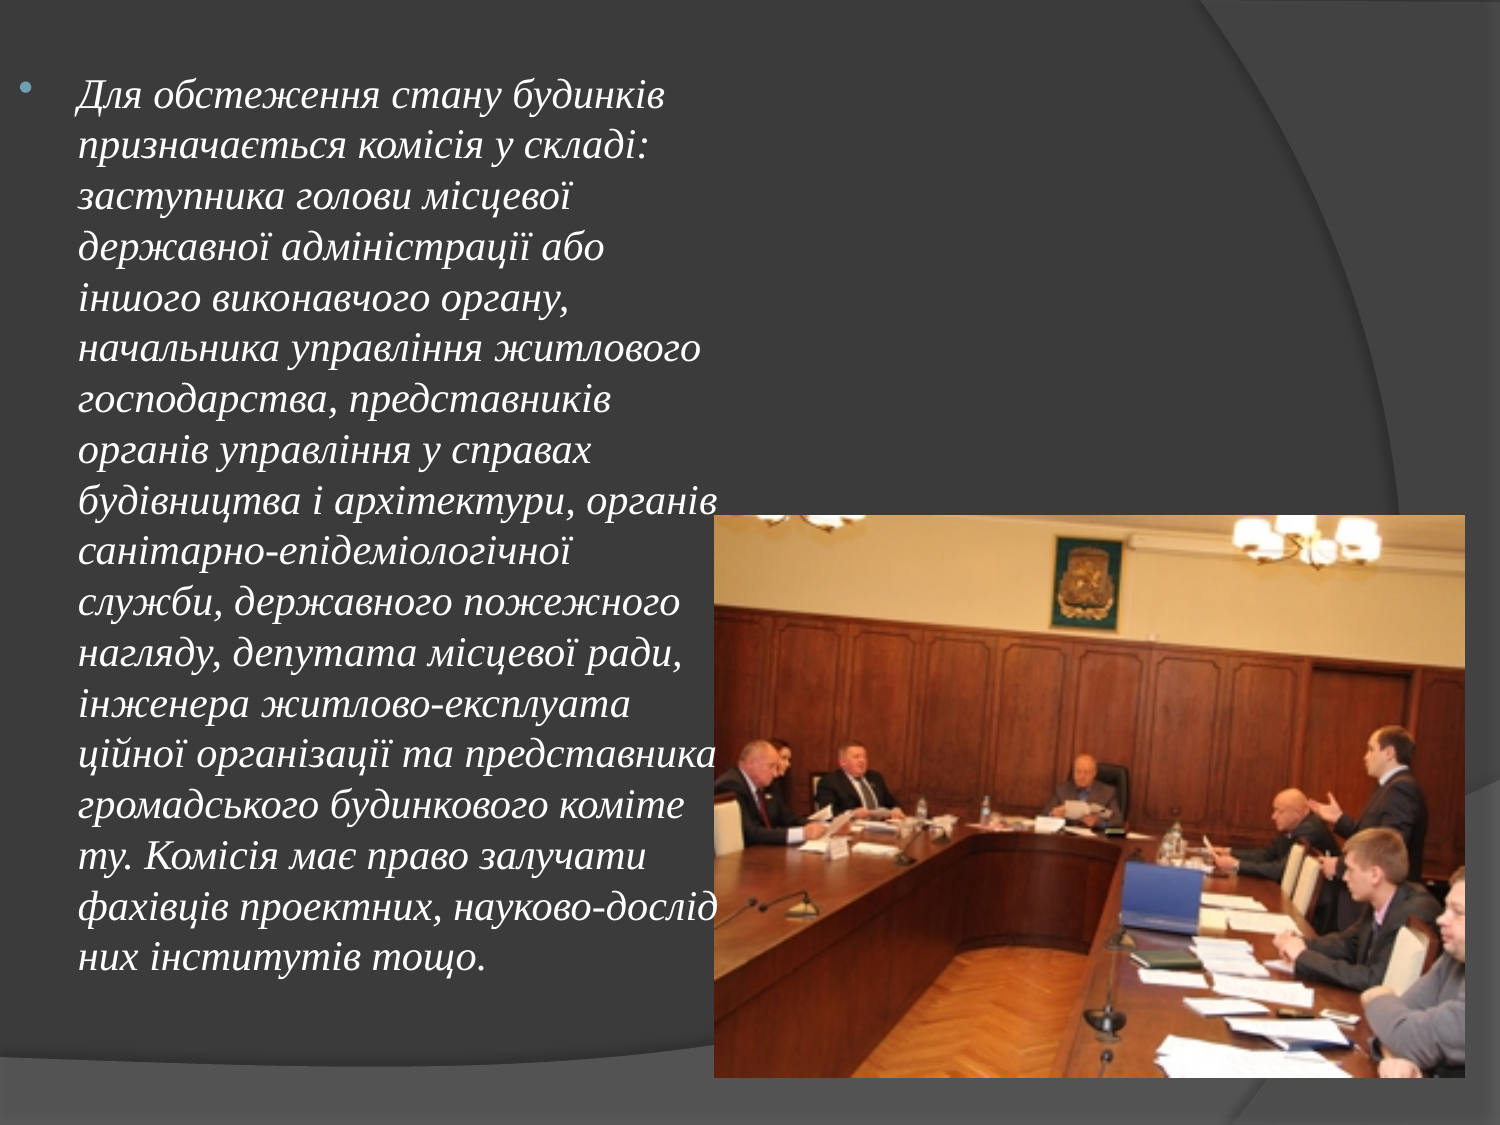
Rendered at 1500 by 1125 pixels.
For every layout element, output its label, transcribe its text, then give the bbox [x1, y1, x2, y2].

list Для обстеження стану будинків призначається комісія у складі: заступника голови місцевої державної адміністрації або іншого вико­навчого органу, начальника управління житлового господарства, представників органів управління у справах будівництва і архітекту­ри, органів санітарно-епідеміологічної служби, державного пожеж­ного нагляду, депутата місцевої ради, інженера житлово-експлуата­ційної організації та представника громадського будинкового коміте­ту. Комісія має право залучати фахівців проектних, науково-дослід­них інститутів тощо. [0, 58, 739, 1043]
picture [714, 515, 1466, 1079]
